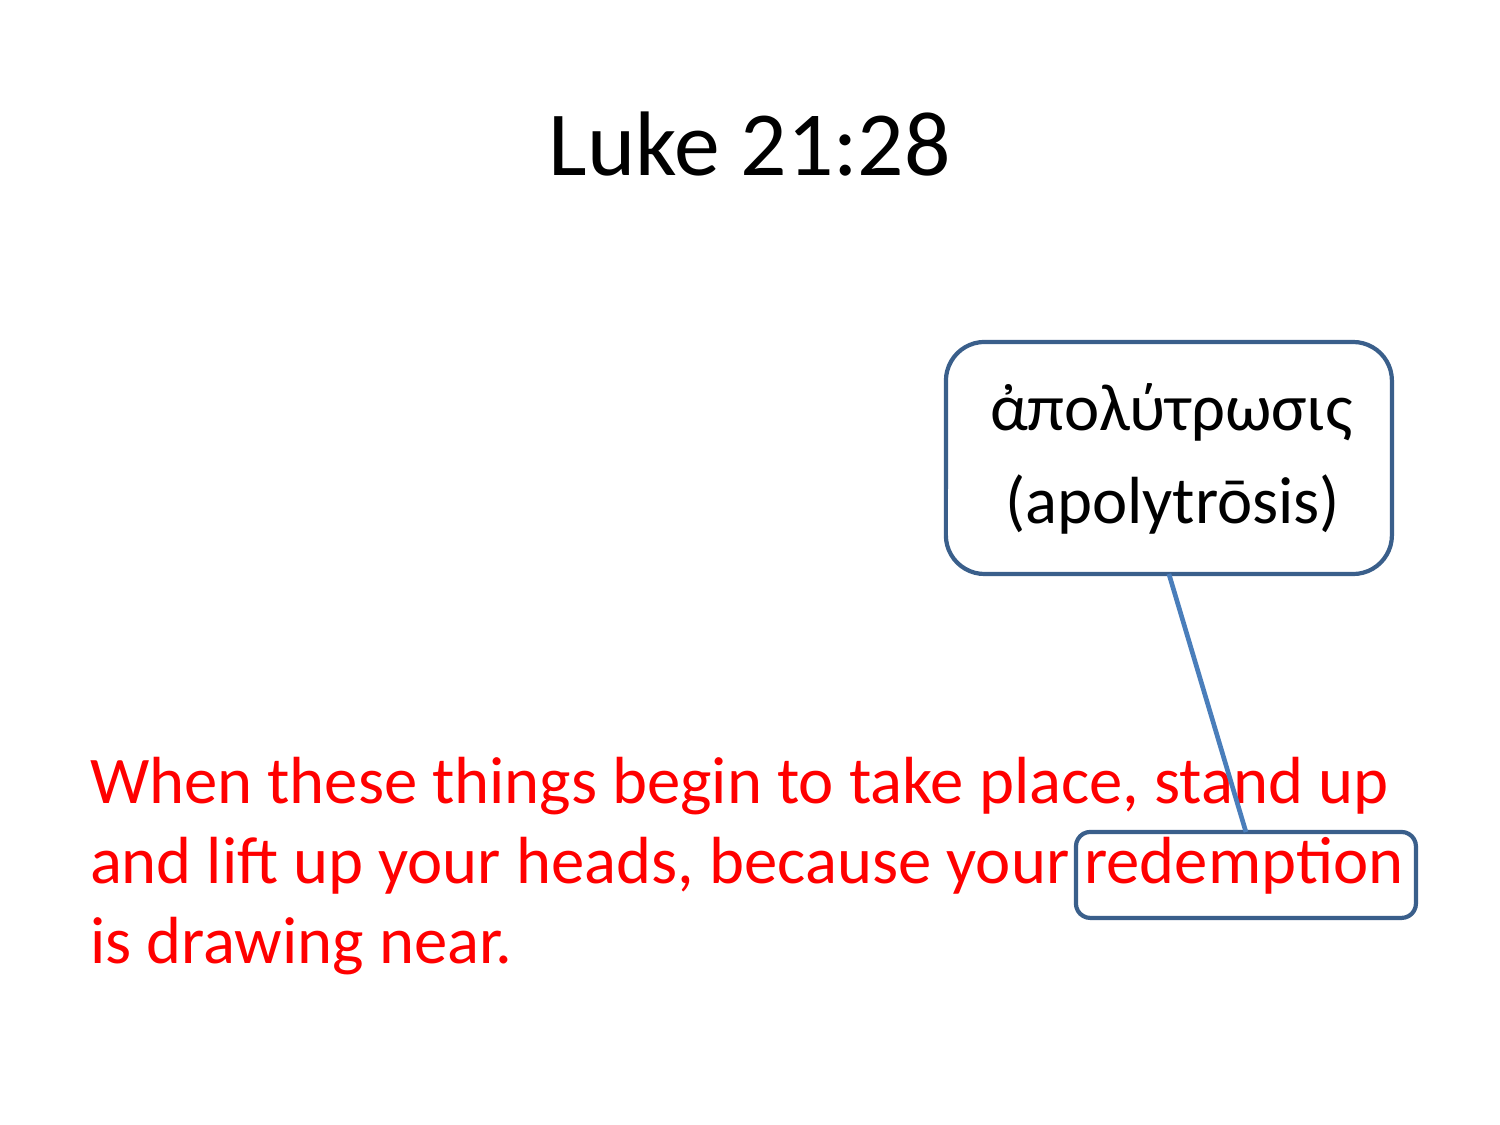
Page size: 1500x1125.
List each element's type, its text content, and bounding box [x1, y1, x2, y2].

title Luke 21:28 [75, 45, 1425, 233]
list ἀπολύτρωσις (apolytrōsis) When these things begin to take place, stand up and lift up your heads, because your redemption is drawing near. [75, 262, 1425, 1005]
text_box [1168, 573, 1247, 833]
text_box [1073, 829, 1419, 921]
text_box [943, 339, 1395, 577]
